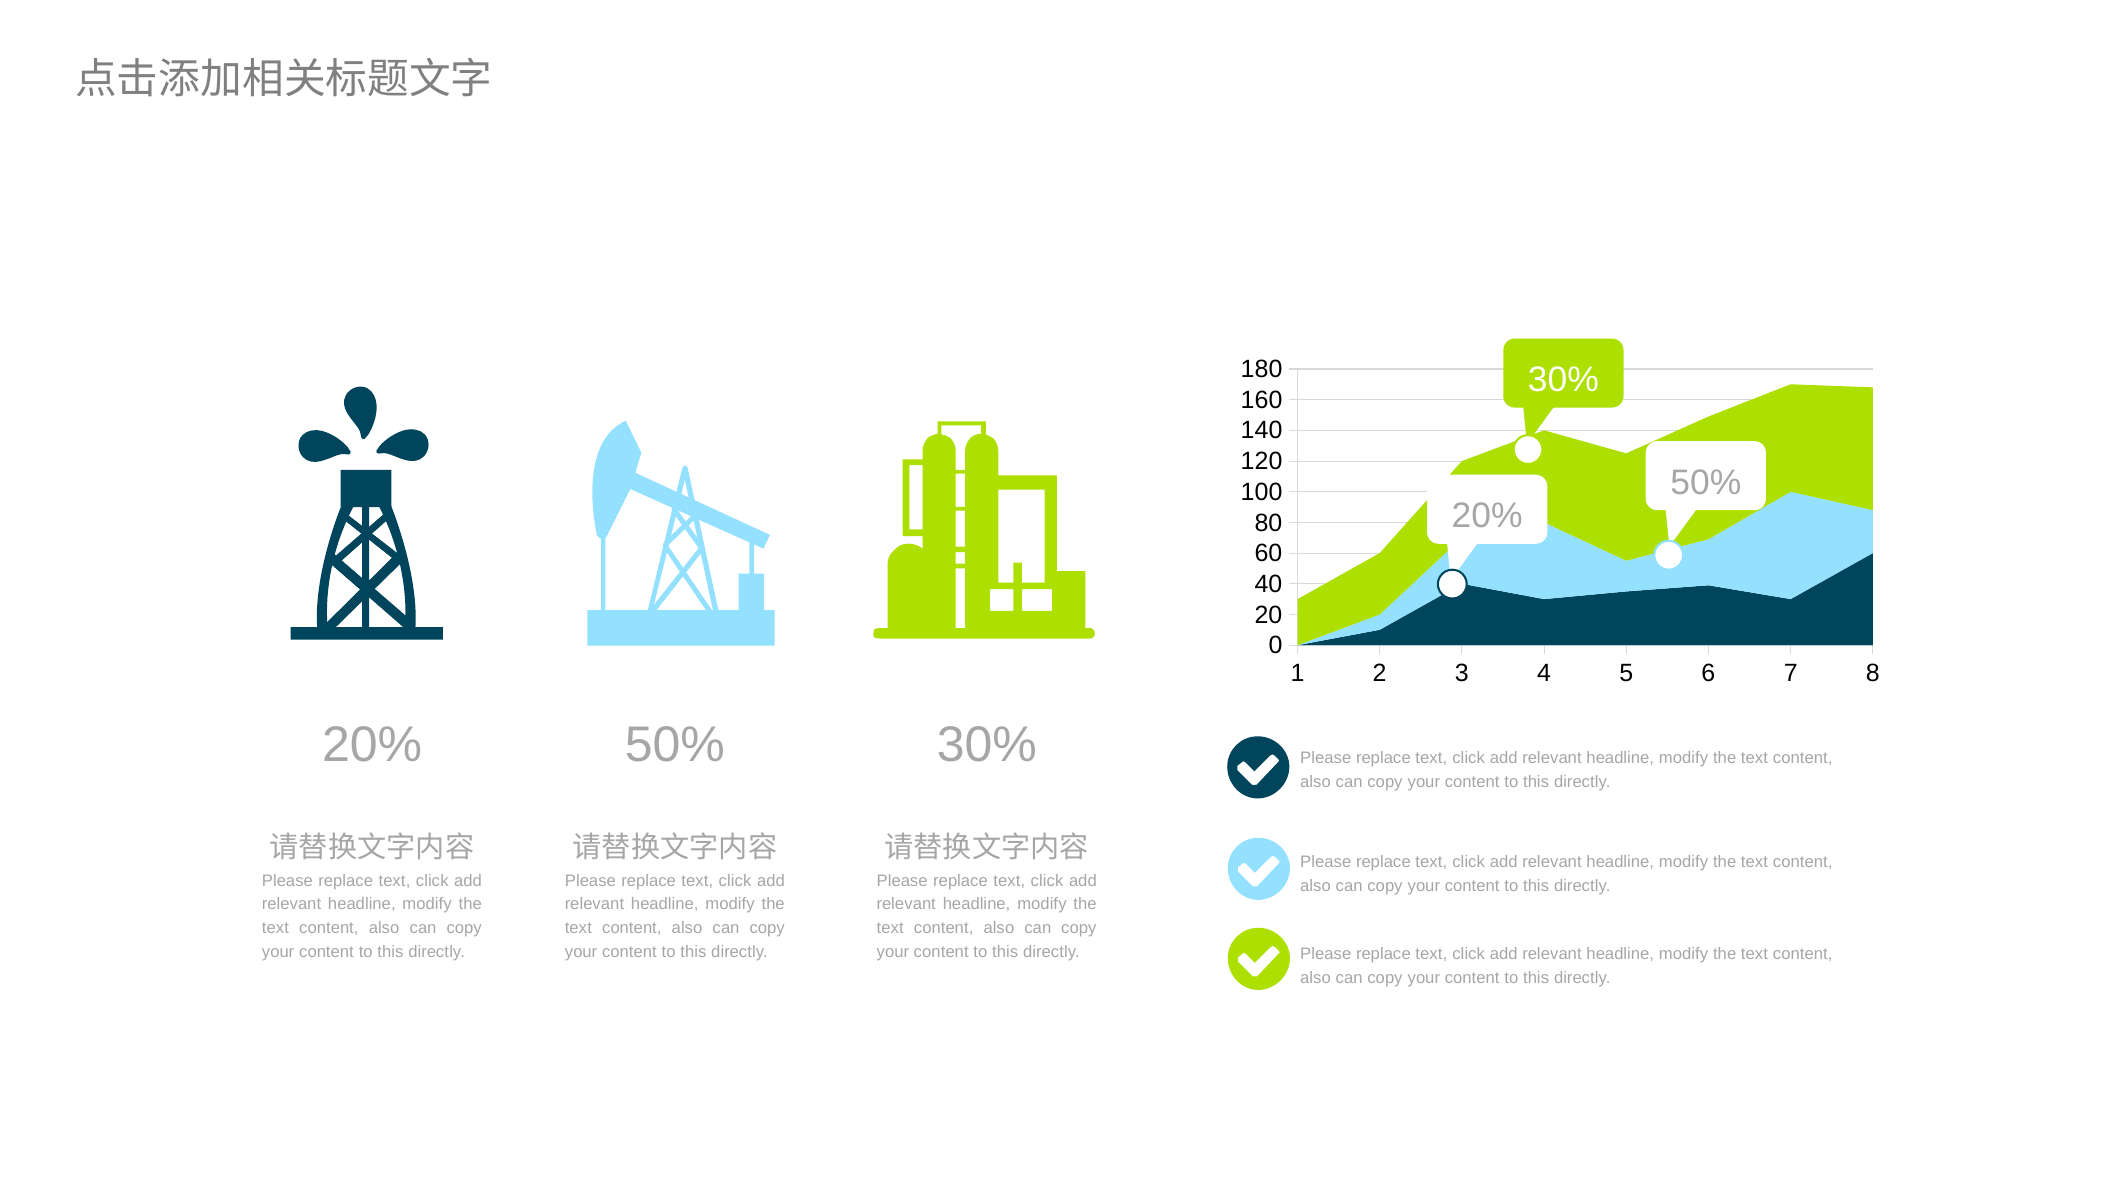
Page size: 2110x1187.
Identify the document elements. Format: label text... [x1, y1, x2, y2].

text_box 点击添加相关标题文字 [59, 44, 563, 107]
text_box 请替换文字内容 [269, 821, 475, 864]
text_box Please replace text, click add relevant headline, modify the text content, also can copy your content to this directly. [1300, 938, 1861, 987]
text_box 50% [624, 699, 726, 772]
text_box 20% [321, 699, 423, 772]
text_box [873, 421, 1095, 639]
text_box Please replace text, click add relevant headline, modify the text content, also can copy your content to this directly. [1300, 846, 1861, 895]
text_box [1227, 927, 1290, 990]
text_box 30% [936, 699, 1038, 772]
text_box Please replace text, click add relevant headline, modify the text content, also can copy your content to this directly. [261, 865, 483, 962]
text_box 30% [1502, 337, 1625, 348]
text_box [290, 384, 443, 640]
text_box [1227, 736, 1290, 799]
text_box Please replace text, click add relevant headline, modify the text content, also can copy your content to this directly. [564, 865, 786, 962]
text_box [575, 420, 775, 646]
text_box 请替换文字内容 [884, 821, 1090, 864]
text_box 请替换文字内容 [572, 821, 778, 864]
text_box Please replace text, click add relevant headline, modify the text content, also can copy your content to this directly. [876, 865, 1098, 962]
text_box [1227, 837, 1290, 900]
chart [1227, 348, 1894, 694]
text_box Please replace text, click add relevant headline, modify the text content, also can copy your content to this directly. [1300, 743, 1861, 791]
